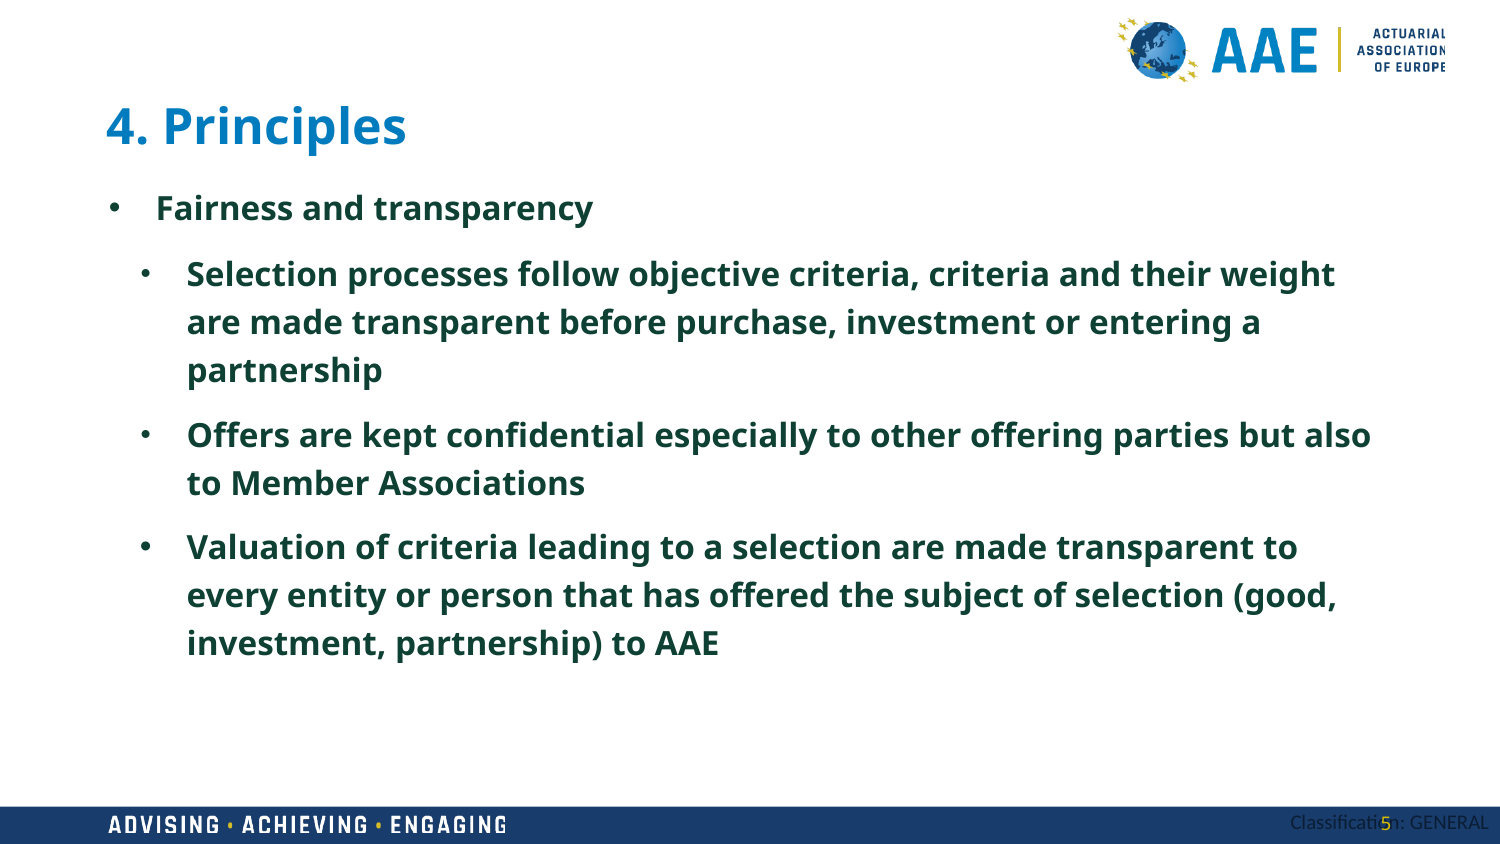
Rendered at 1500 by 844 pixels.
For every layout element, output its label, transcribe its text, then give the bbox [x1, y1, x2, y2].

slide_number 5 [1102, 820, 1392, 842]
title 4. Principles [106, 94, 1392, 175]
list Fairness and transparency Selection processes follow objective criteria, criteria and their weight are made transparent before purchase, investment or entering a partnership Offers are kept confidential especially to other offering parties but also to Member Associations Valuation of criteria leading to a selection are made transparent to every entity or person that has offered the subject of selection (good, investment, partnership) to AAE [108, 178, 1394, 820]
